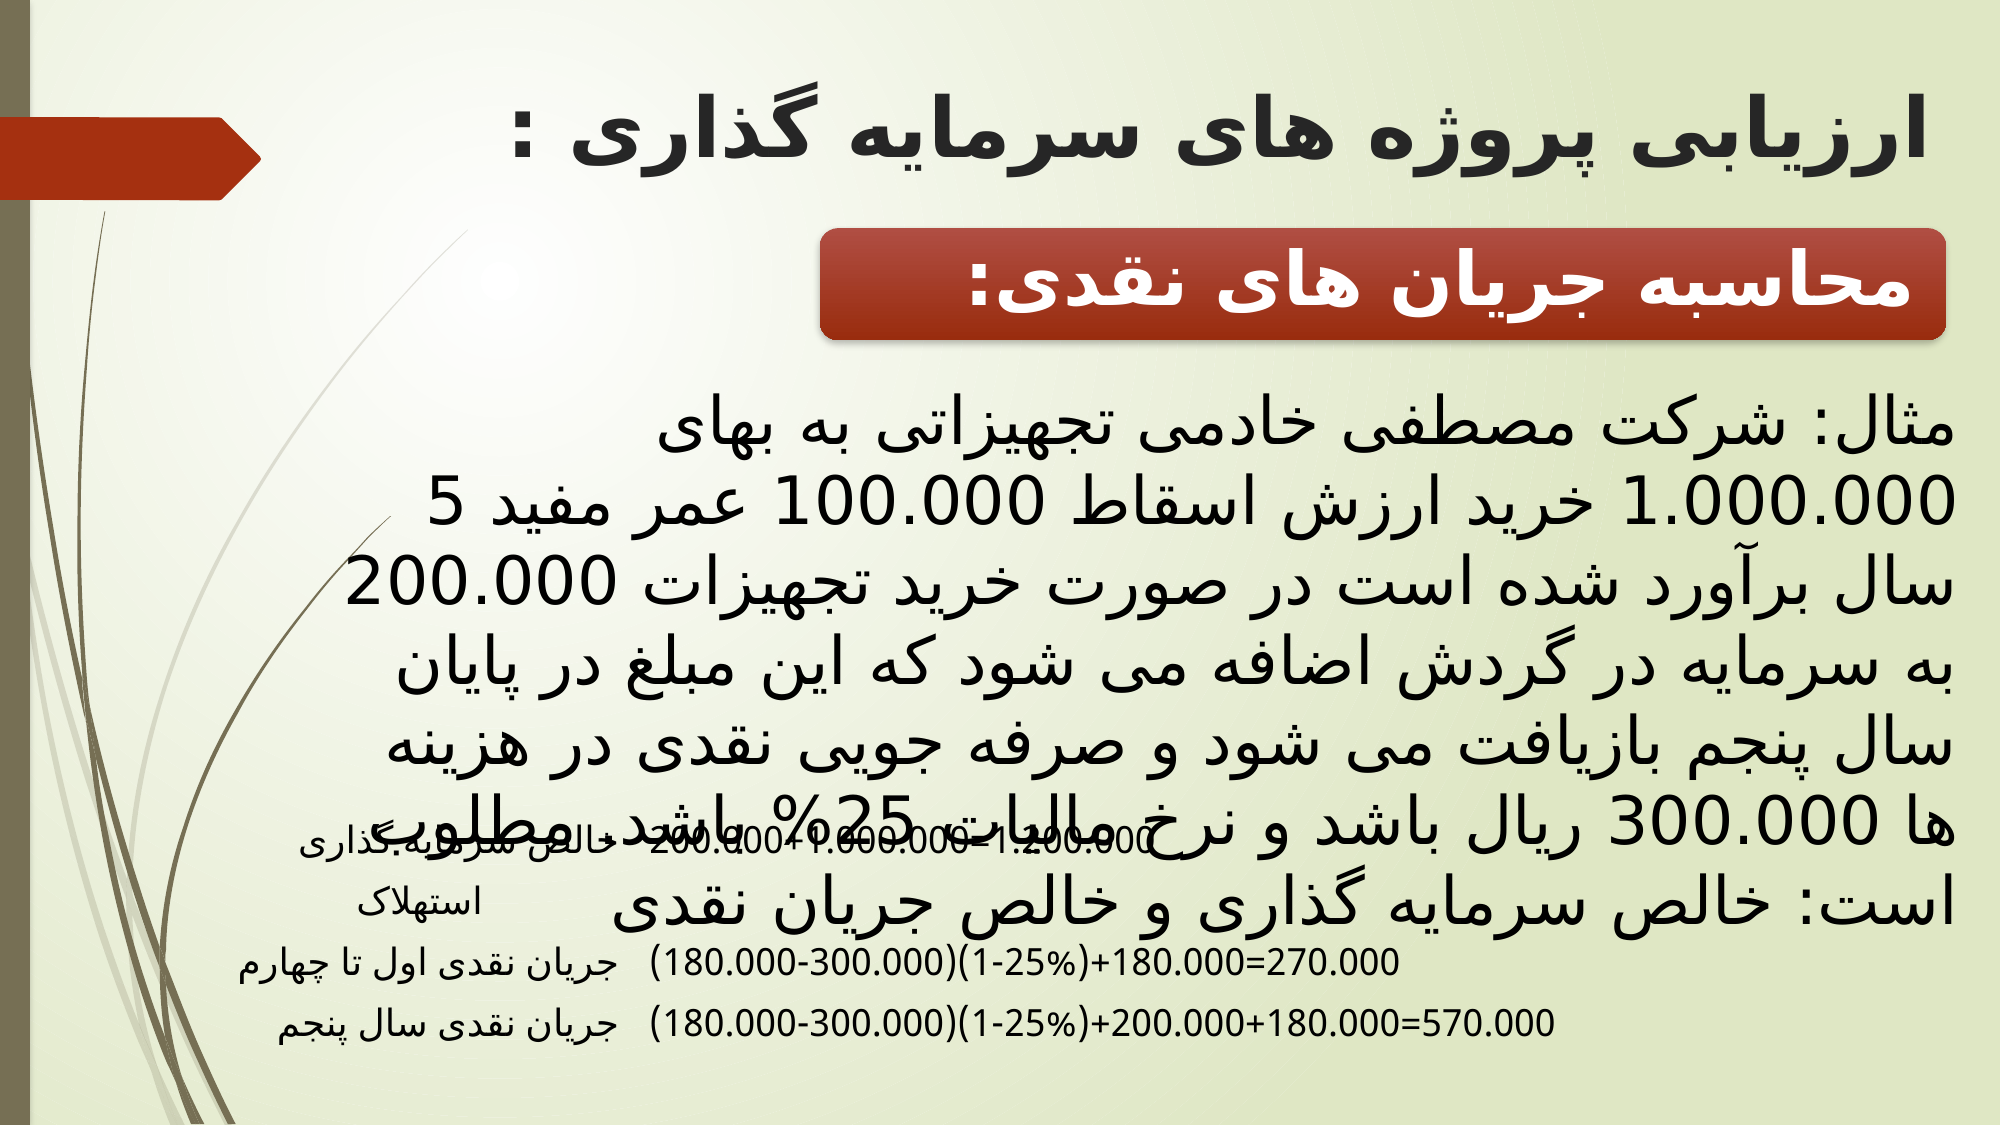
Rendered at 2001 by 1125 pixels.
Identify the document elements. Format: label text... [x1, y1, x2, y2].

text_box مثال: شرکت مصطفی خادمی تجهیزاتی به بهای 1.000.000 خرید ارزش اسقاط 100.000 عمر مفید 5 سال برآورد شده است در صورت خرید تجهیزات 200.000 به سرمایه در گردش اضافه می شود که این مبلغ در پایان سال پنجم بازیافت می شود و صرفه جویی نقدی در هزینه ها 300.000 ریال باشد و نرخ مالیات 25% باشد. مطلوب است: خالص سرمایه گذاری و خالص جریان نقدی [316, 370, 1974, 946]
title ارزیابی پروژه های سرمایه گذاری : [344, 66, 1947, 226]
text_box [819, 210, 1947, 341]
